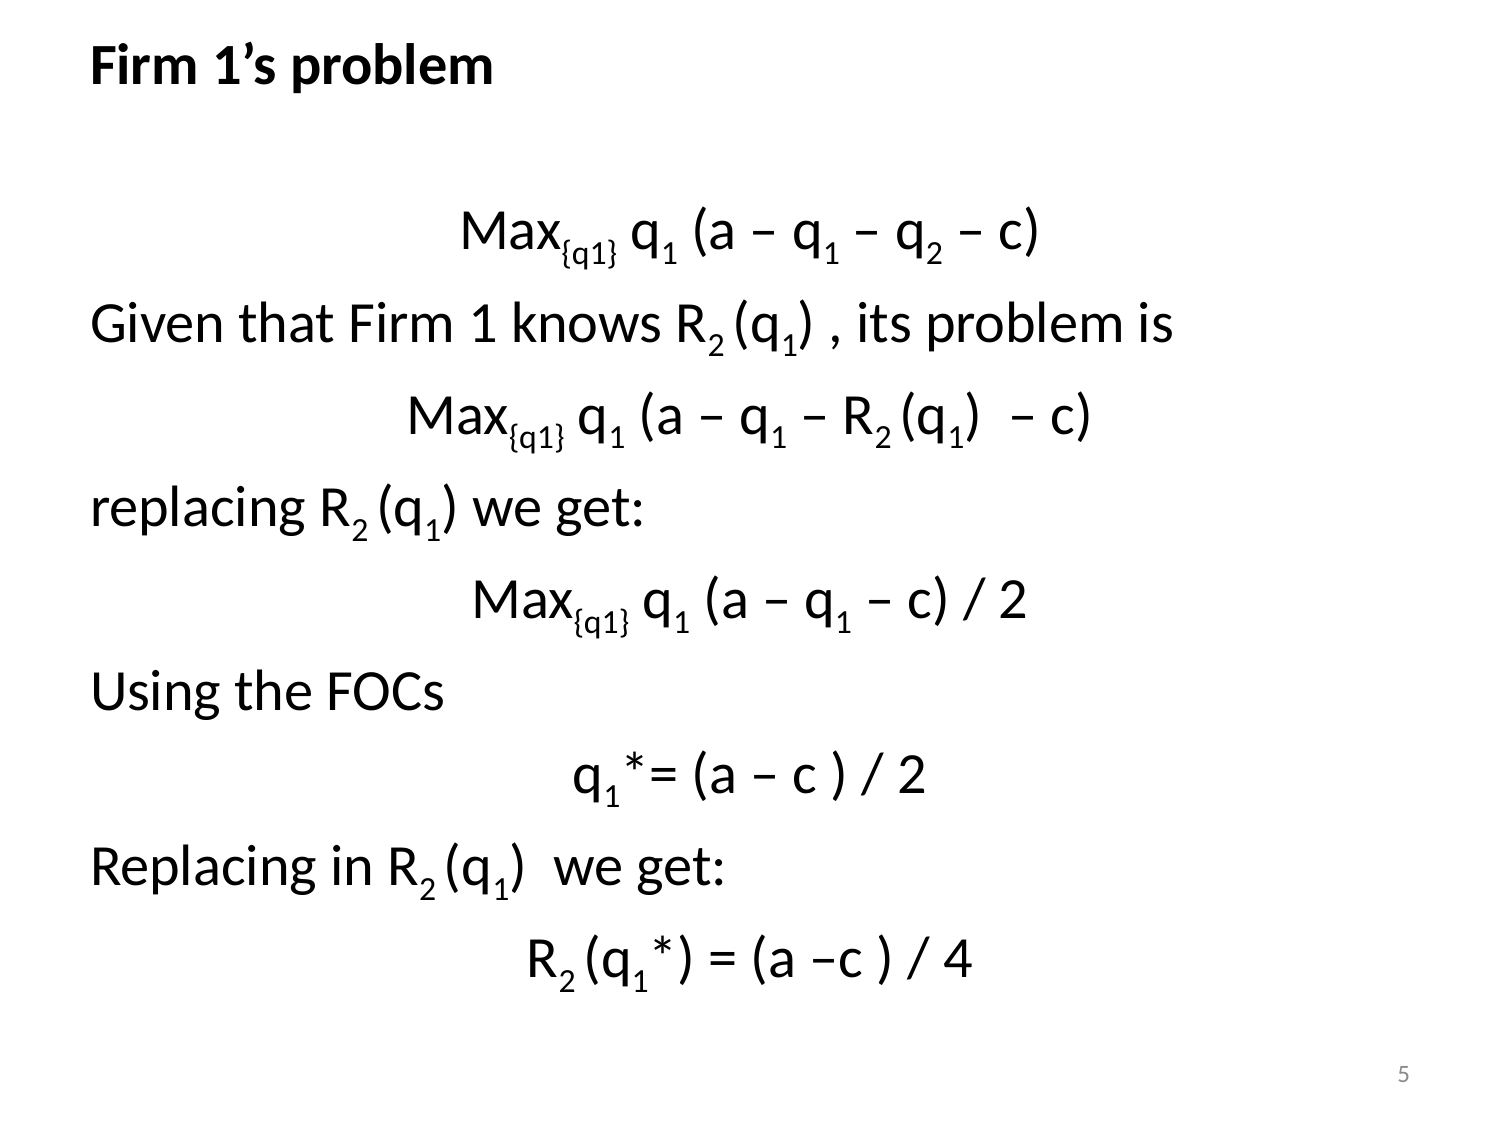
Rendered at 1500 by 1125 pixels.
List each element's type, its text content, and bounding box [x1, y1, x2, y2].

slide_number 5 [1074, 1042, 1425, 1103]
